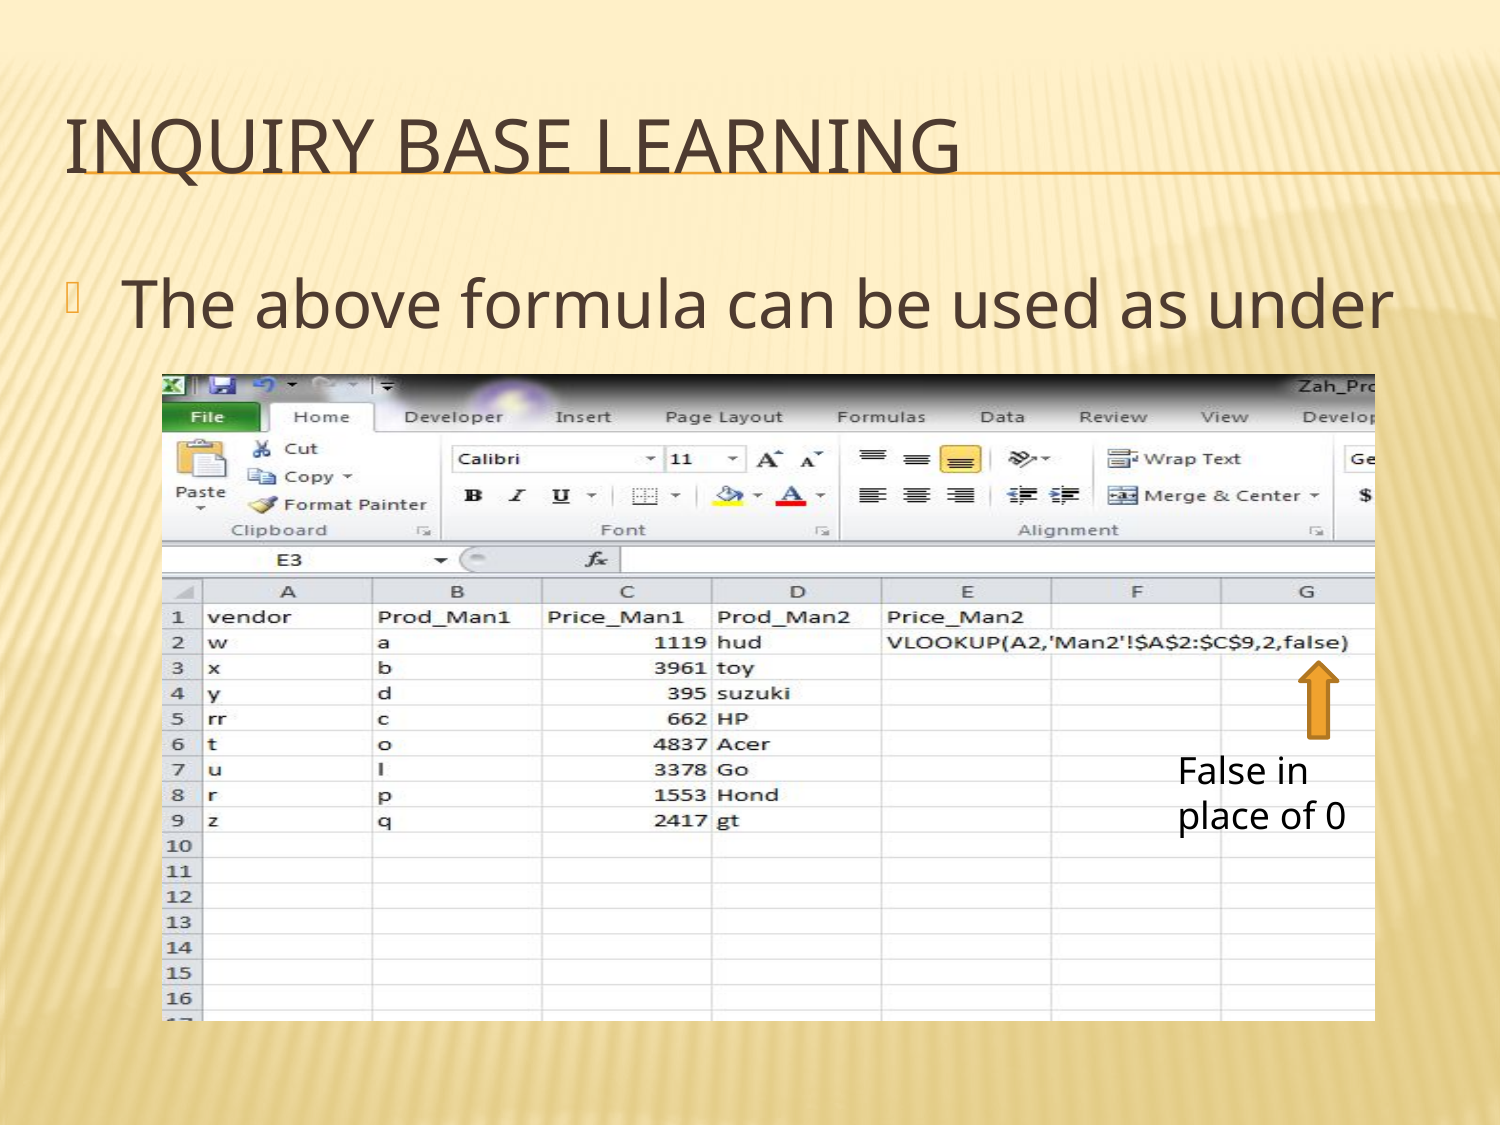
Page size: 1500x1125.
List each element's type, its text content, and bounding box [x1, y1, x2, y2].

title Inquiry Base Learning [50, 75, 1475, 213]
list The above formula can be used as under [50, 254, 1475, 1075]
picture [162, 374, 1376, 1021]
